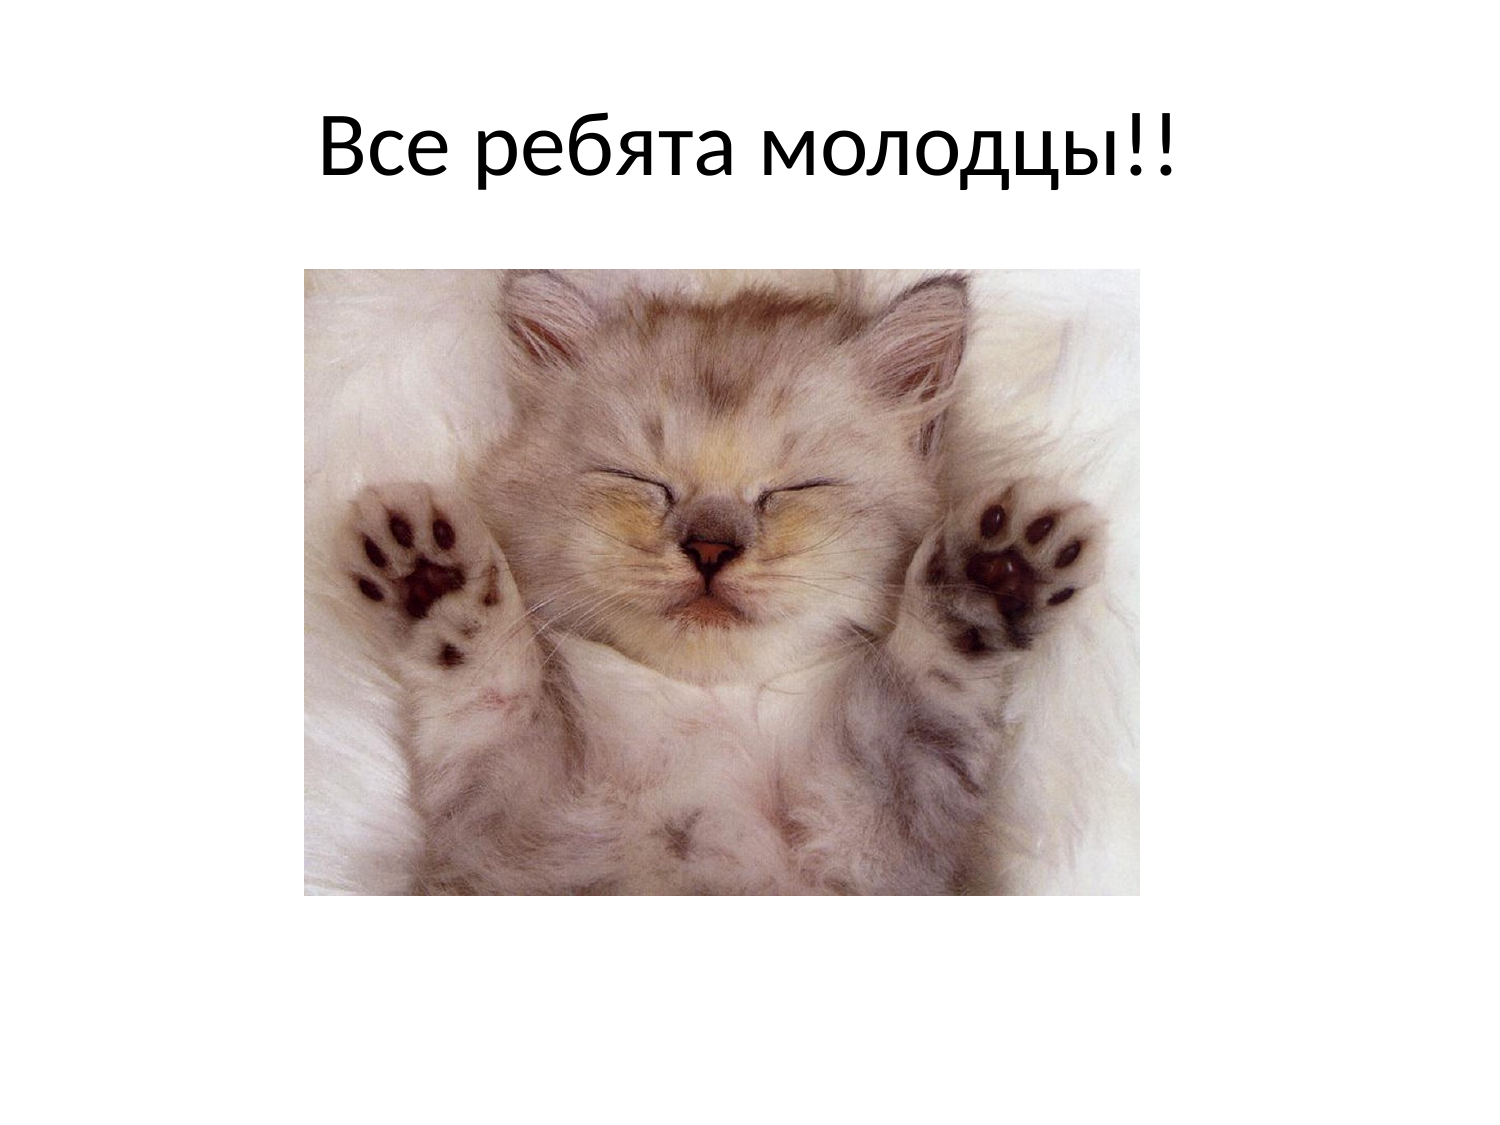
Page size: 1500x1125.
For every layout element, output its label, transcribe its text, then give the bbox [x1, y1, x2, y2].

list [304, 269, 1140, 896]
title Все ребята молодцы!! [75, 45, 1425, 233]
